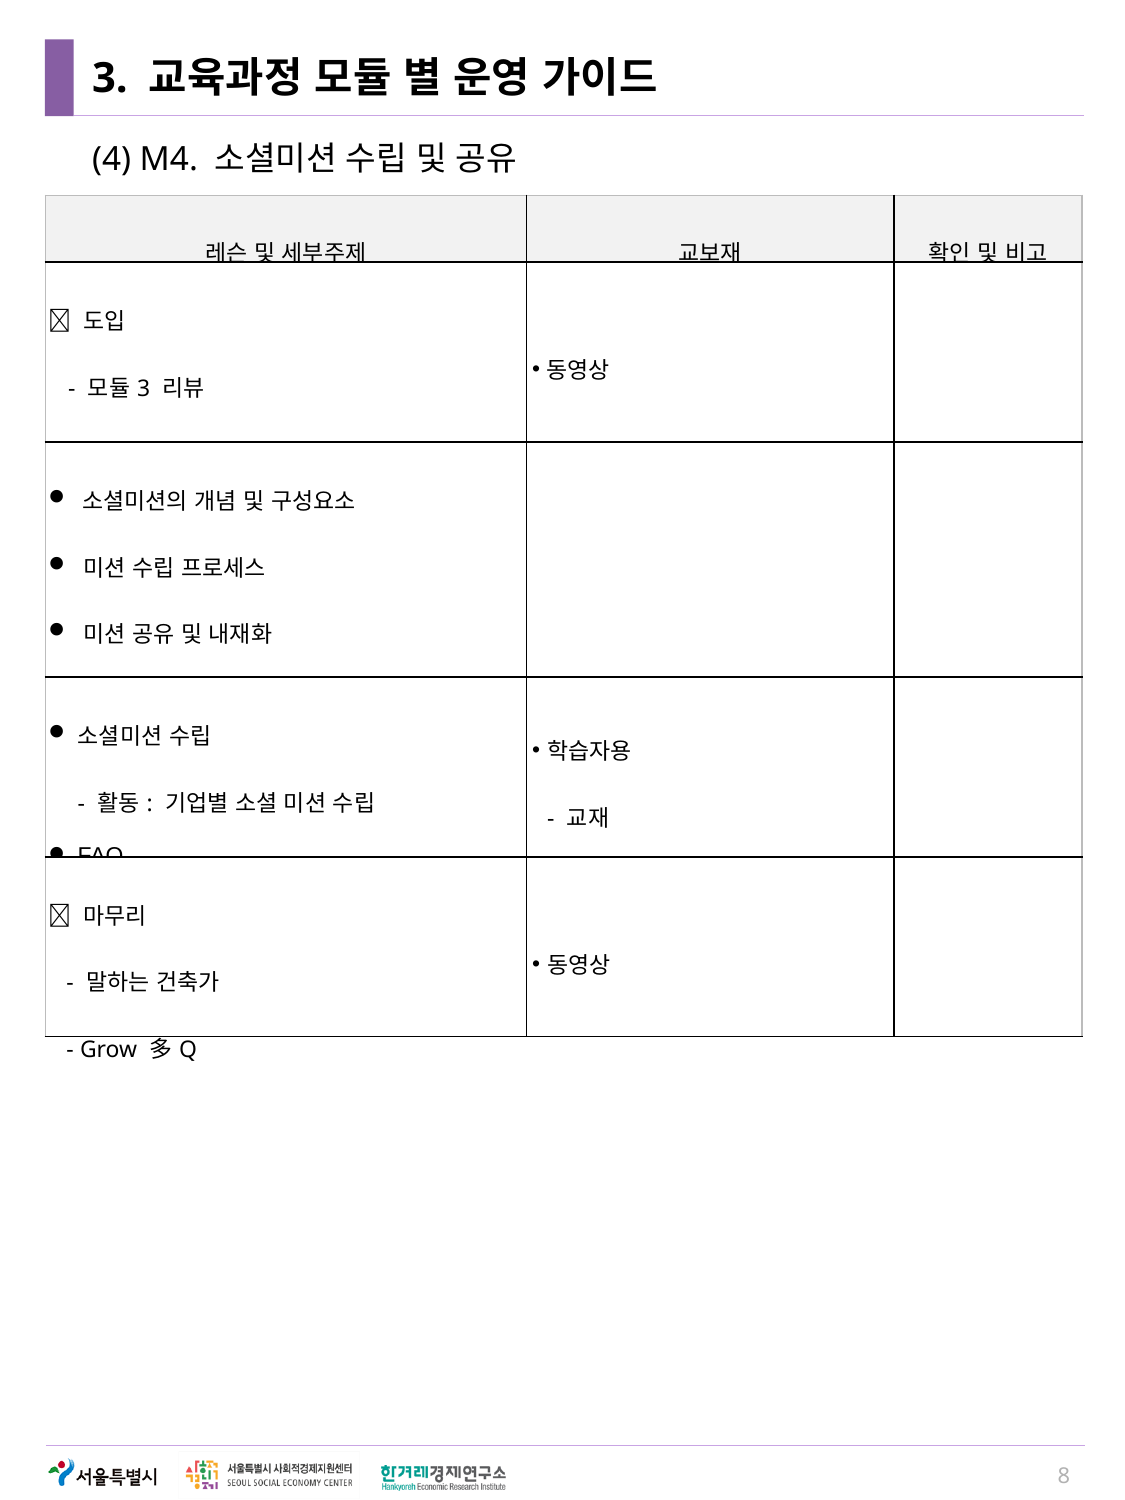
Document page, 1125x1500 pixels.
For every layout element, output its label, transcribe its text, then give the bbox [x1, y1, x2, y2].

table_header 확인 및 비고 [895, 196, 1081, 261]
text_box (4) M4. 소셜미션 수립 및 공유 [77, 130, 563, 185]
table_header 교보재 [527, 196, 893, 261]
table_cell  마무리 - 말하는 건축가 - Grow 多Q [46, 858, 526, 1036]
table_cell 소셜미션의 개념 및 구성요소 미션 수립 프로세스 미션 공유 및 내재화 소셜미션 작성사례 [46, 443, 526, 676]
picture [178, 1451, 360, 1499]
table_header 레슨 및 세부주제 [46, 196, 526, 261]
table_cell 소셜미션 수립 - 활동: 기업별 소셜 미션 수립 FAQ [46, 678, 526, 856]
slide_number 8 [832, 1436, 1086, 1500]
picture [381, 1465, 506, 1491]
table_cell [895, 263, 1081, 441]
table_cell [527, 443, 893, 676]
title 3. 교육과정 모듈 별 운영 가이드 [77, 49, 1034, 110]
table_cell [895, 858, 1081, 1036]
table_cell 동영상 [527, 858, 893, 1036]
table_cell 학습자용 - 교재 [527, 678, 893, 856]
table_cell [895, 678, 1081, 856]
picture [48, 1457, 157, 1486]
table_cell  도입 - 모듈3 리뷰 - 마지막 연주 [46, 263, 526, 441]
table_cell 동영상 [527, 263, 893, 441]
table_cell [895, 443, 1081, 676]
